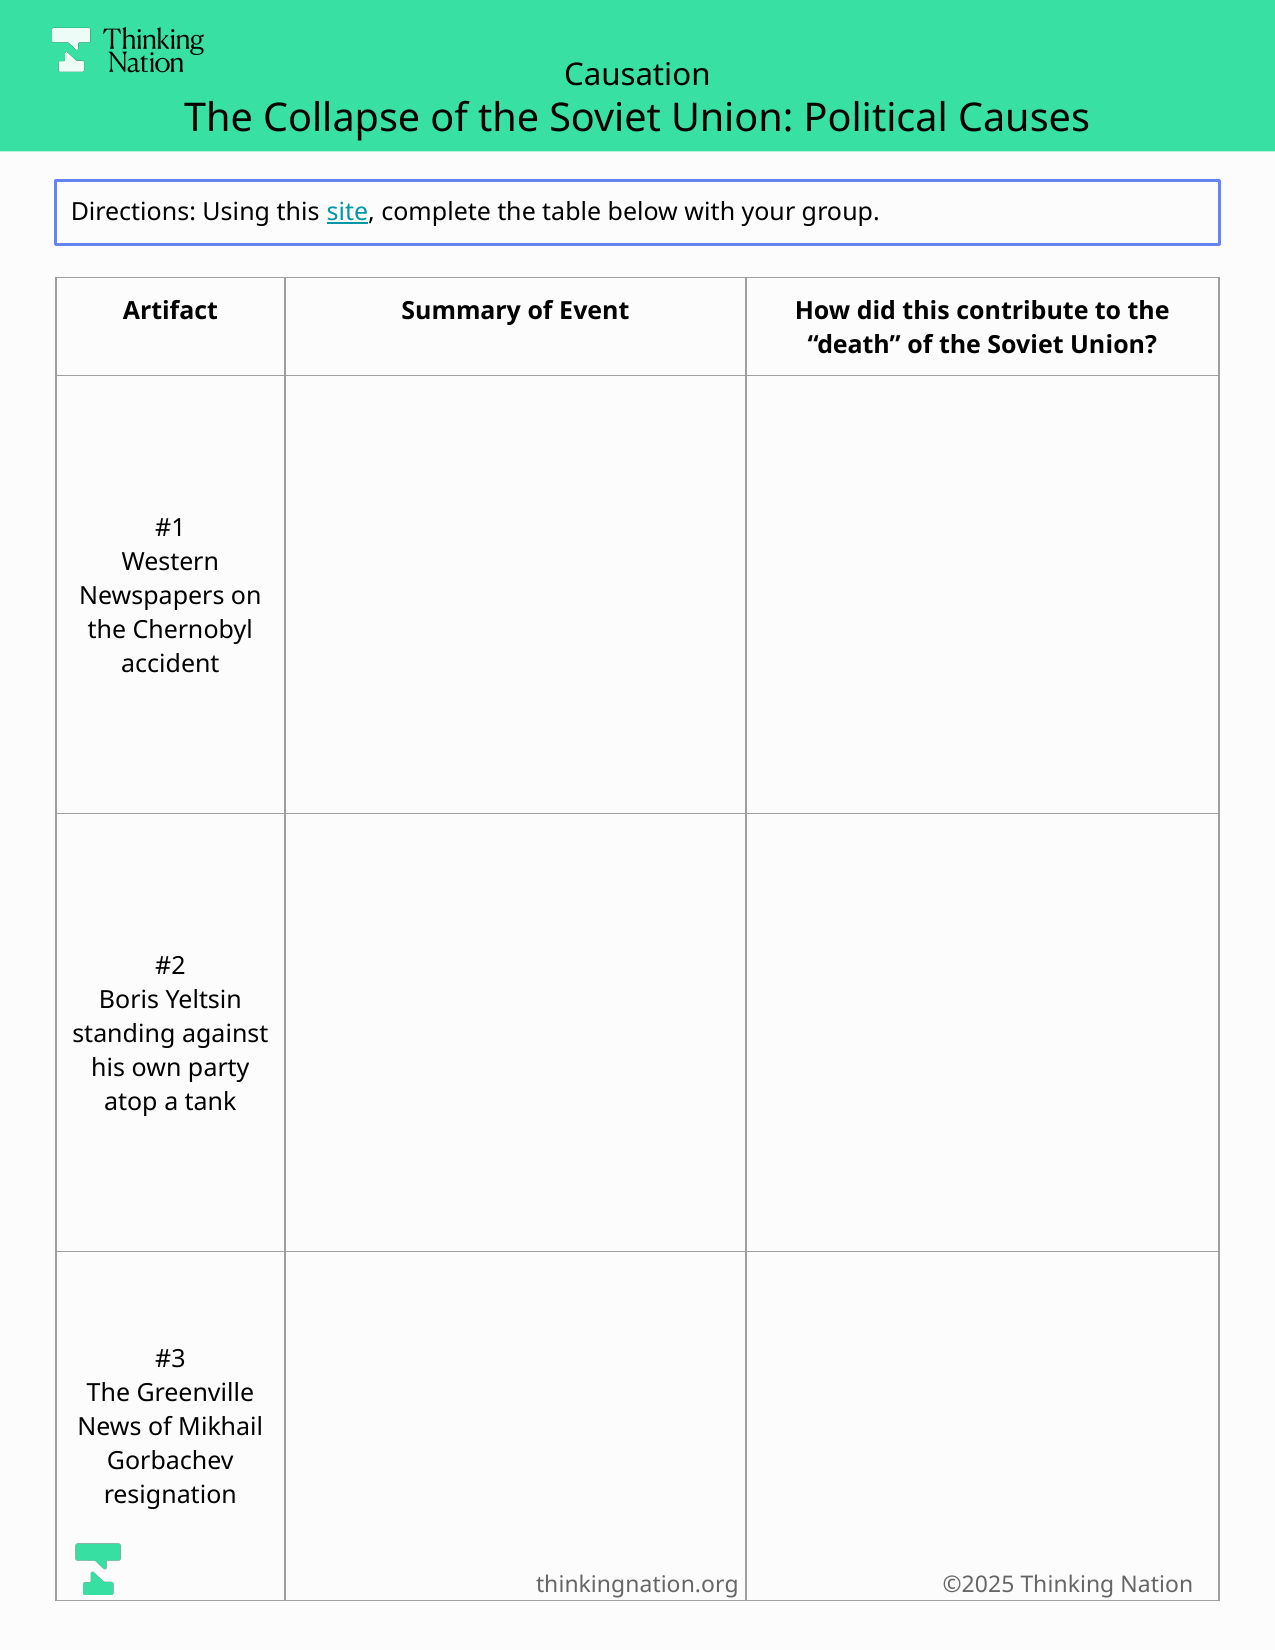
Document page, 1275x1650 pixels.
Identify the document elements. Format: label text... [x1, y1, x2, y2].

table_header Artifact [57, 278, 284, 375]
table_cell #2 Boris Yeltsin standing against his own party atop a tank [57, 814, 284, 1251]
picture [35, 13, 210, 87]
table_cell [747, 376, 1218, 813]
table_cell [286, 814, 745, 1251]
table_cell [286, 1252, 745, 1600]
table_header How did this contribute to the “death” of the Soviet Union? [747, 278, 1218, 375]
table_cell #1 Western Newspapers on the Chernobyl accident [57, 376, 284, 813]
table_cell [286, 376, 745, 813]
table_header Summary of Event [286, 278, 745, 375]
text_box ©2025 Thinking Nation [907, 1601, 1210, 1605]
text_box Causation The Collapse of the Soviet Union: Political Causes [0, 0, 1275, 152]
table_cell [747, 814, 1218, 1251]
text_box thinkingnation.org [486, 1601, 789, 1605]
table_cell [747, 1252, 1218, 1600]
text_box Directions: Using this site, complete the table below with your group. [55, 180, 1220, 245]
picture [62, 1533, 134, 1605]
table_cell #3 The Greenville News of Mikhail Gorbachev resignation [57, 1252, 284, 1600]
